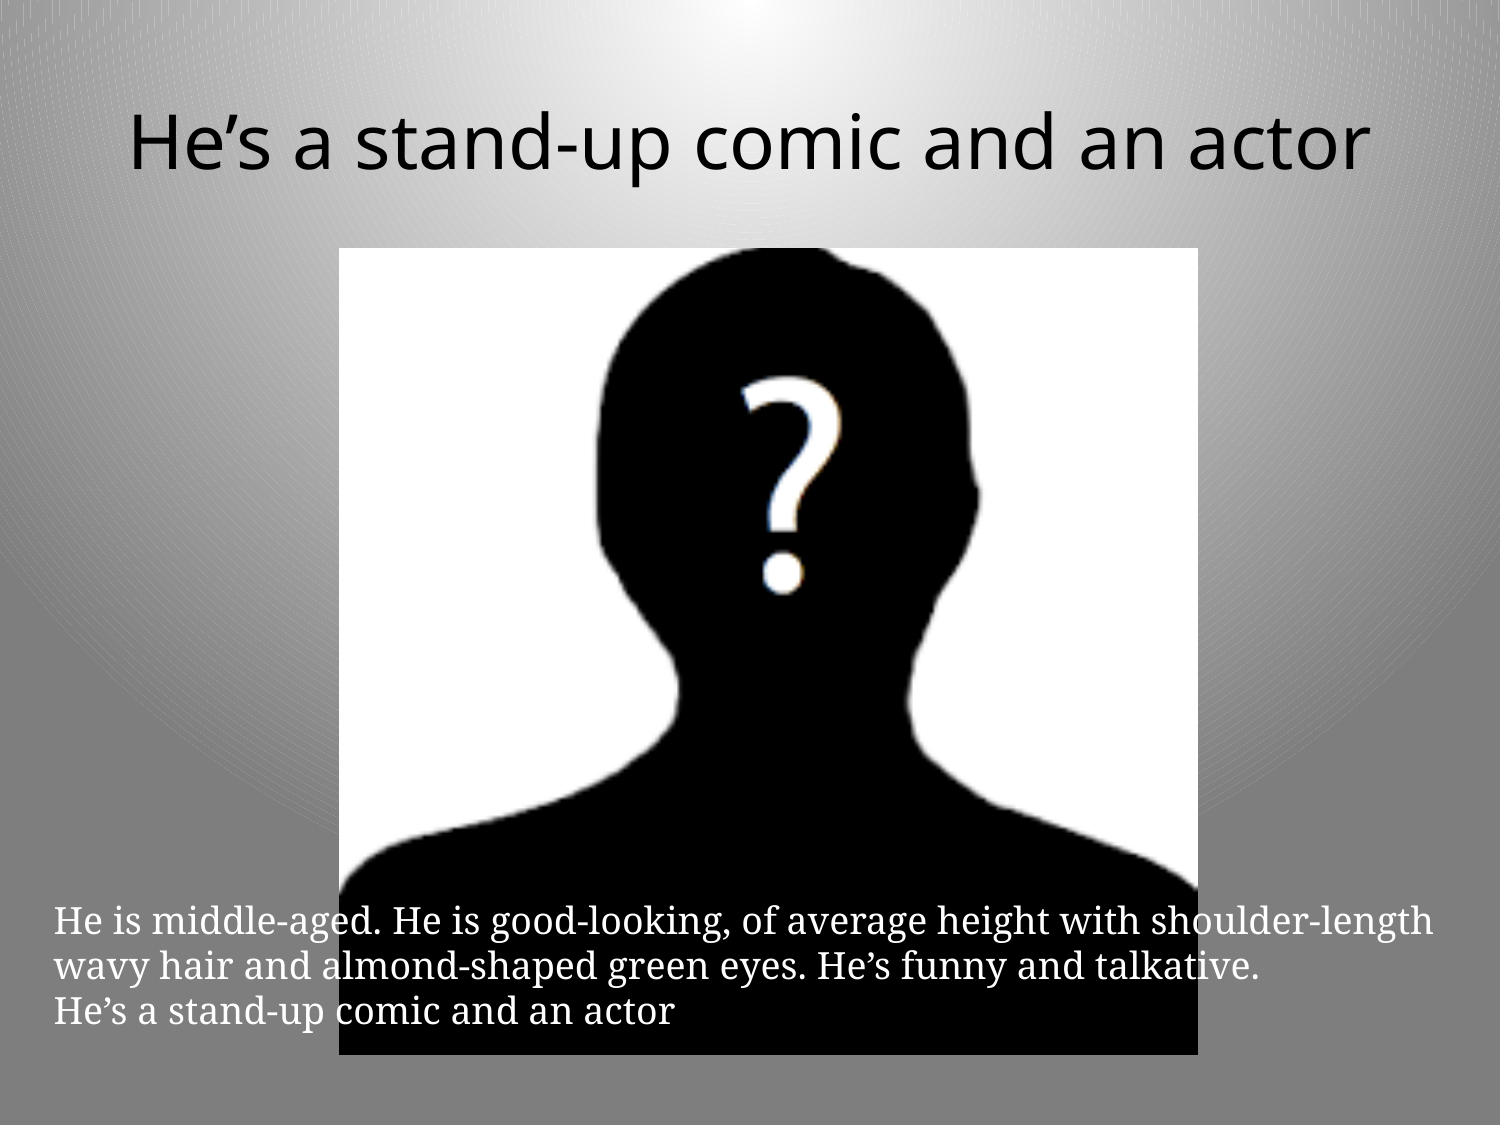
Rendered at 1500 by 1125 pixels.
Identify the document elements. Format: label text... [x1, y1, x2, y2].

text_box He is middle-aged. He is good-looking, of average height with shoulder-length wavy hair and almond-shaped green eyes. He’s funny and talkative. He’s a stand-up comic and an actor [38, 889, 1460, 1125]
title He’s a stand-up comic and an actor [75, 45, 1425, 233]
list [339, 248, 1199, 1055]
